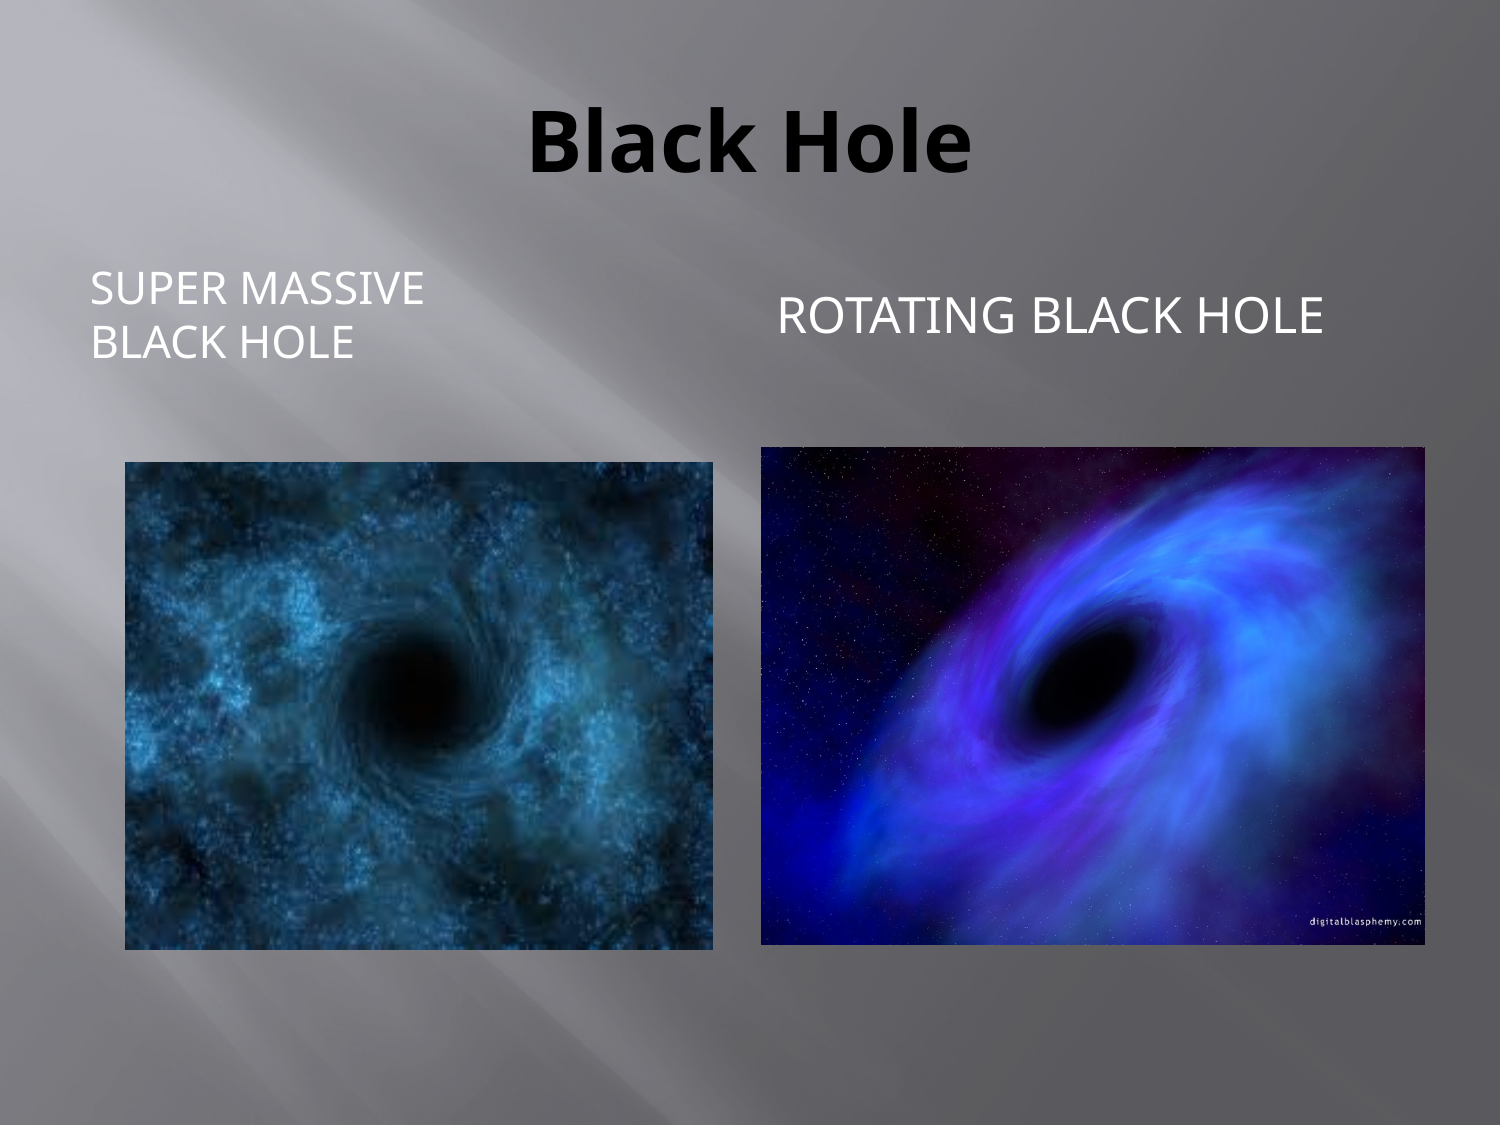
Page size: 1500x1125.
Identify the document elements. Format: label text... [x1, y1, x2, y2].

list Rotating Black Hole [761, 251, 1425, 375]
title Black Hole [75, 44, 1425, 233]
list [124, 462, 713, 951]
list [761, 447, 1426, 945]
list Super massive Black Hole [75, 251, 738, 375]
